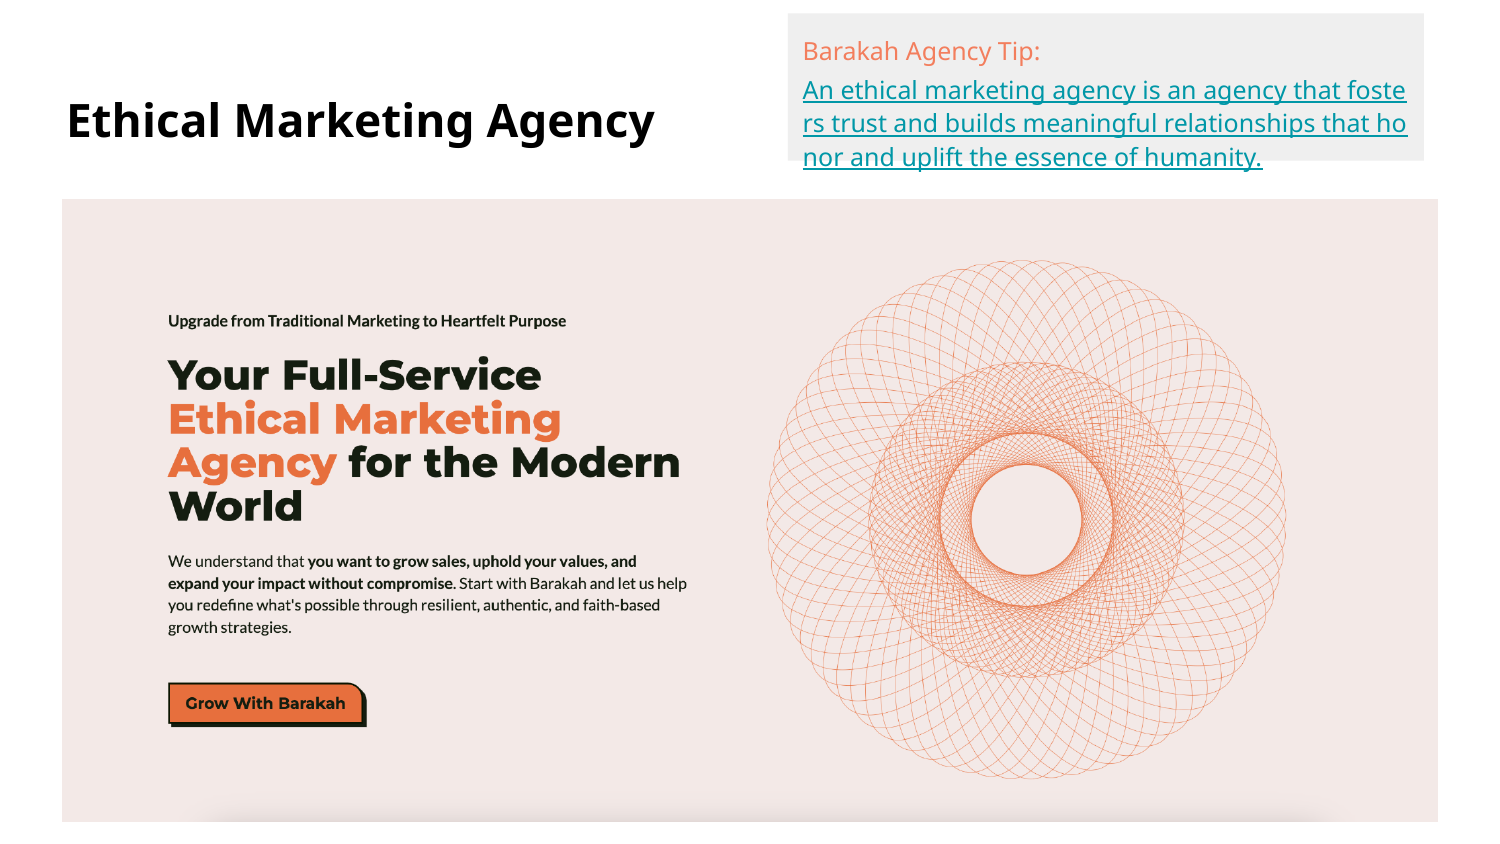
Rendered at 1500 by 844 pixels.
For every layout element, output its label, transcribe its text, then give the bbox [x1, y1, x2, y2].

picture [62, 199, 1438, 823]
text_box Barakah Agency Tip: An ethical marketing agency is an agency that fosters trust and builds meaningful relationships that honor and uplift the essence of humanity. [787, 13, 1424, 161]
title Ethical Marketing Agency [51, 72, 818, 167]
